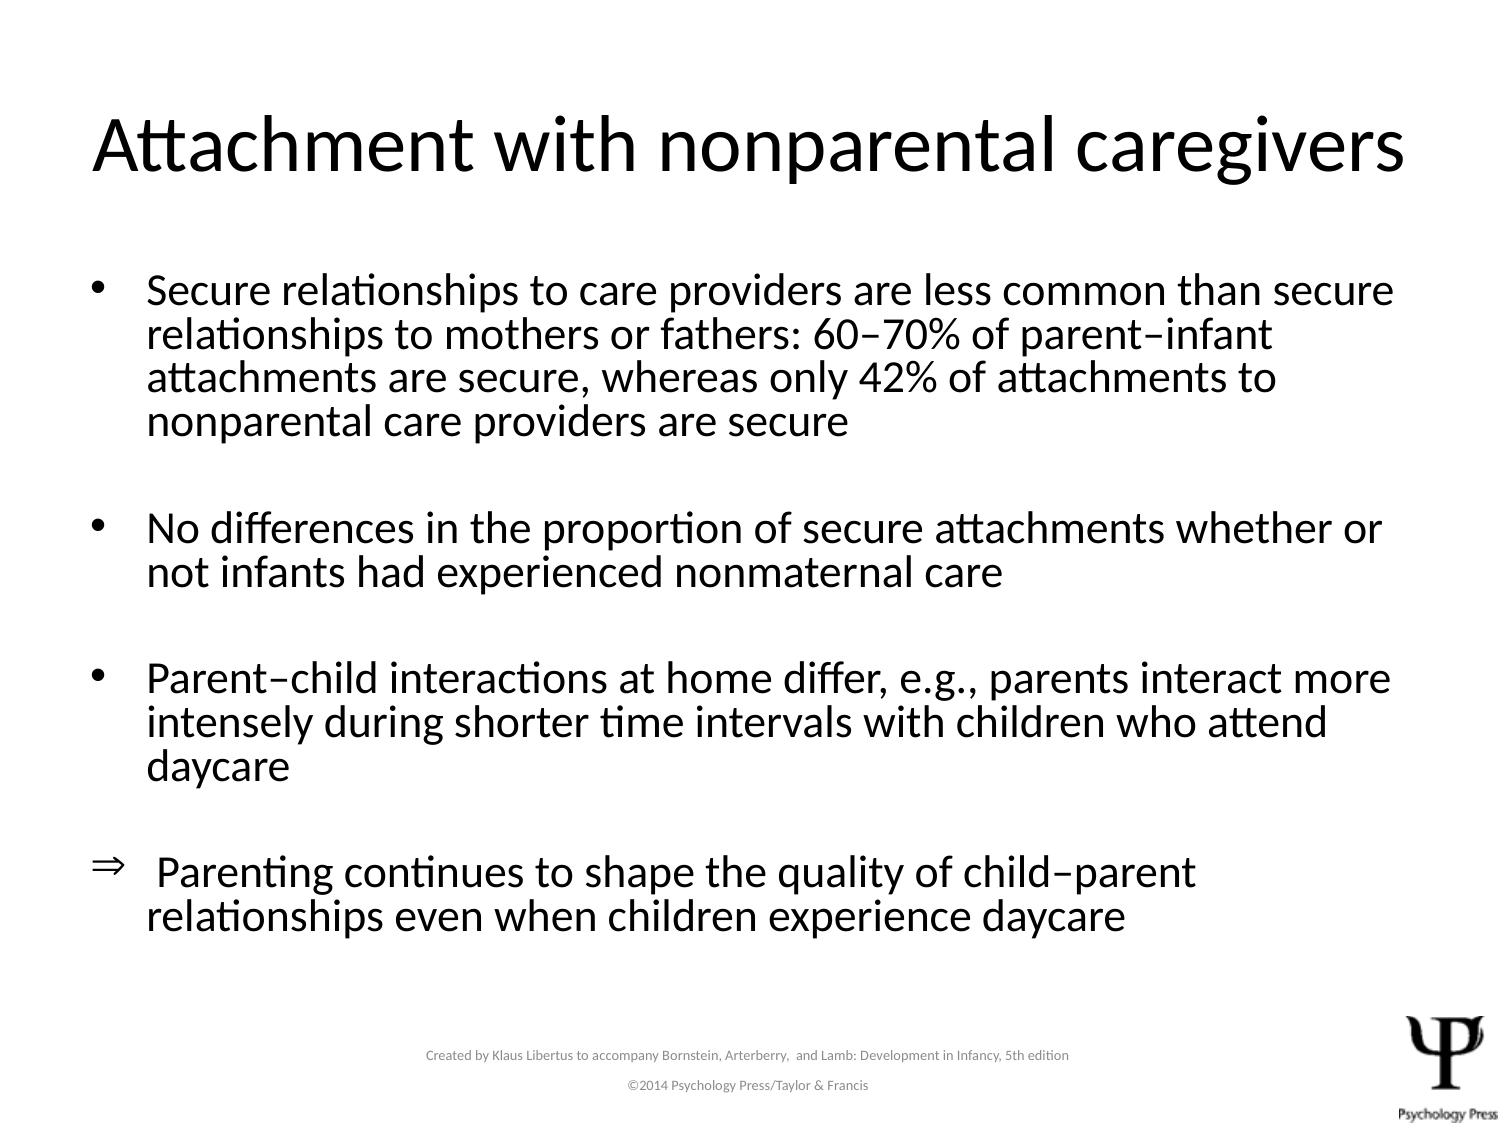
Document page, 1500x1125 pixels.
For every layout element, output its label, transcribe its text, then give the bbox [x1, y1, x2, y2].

picture [1399, 1016, 1498, 1123]
title Attachment with nonparental caregivers [74, 44, 1426, 233]
footer Created by Klaus Libertus to accompany Bornstein, Arterberry, and Lamb: Development in Infancy, 5th edition ©2014 Psychology Press/Taylor & Francis [75, 1042, 1425, 1103]
list Secure relationships to care providers are less common than secure relationships to mothers or fathers: 60–70% of parent–infant attachments are secure, whereas only 42% of attachments to nonparental care providers are secure No differences in the proportion of secure attachments whether or not infants had experienced nonmaternal care Parent–child interactions at home differ, e.g., parents interact more intensely during shorter time intervals with children who attend daycare Parenting continues to shape the quality of child–parent relationships even when children experience daycare [74, 262, 1426, 1006]
